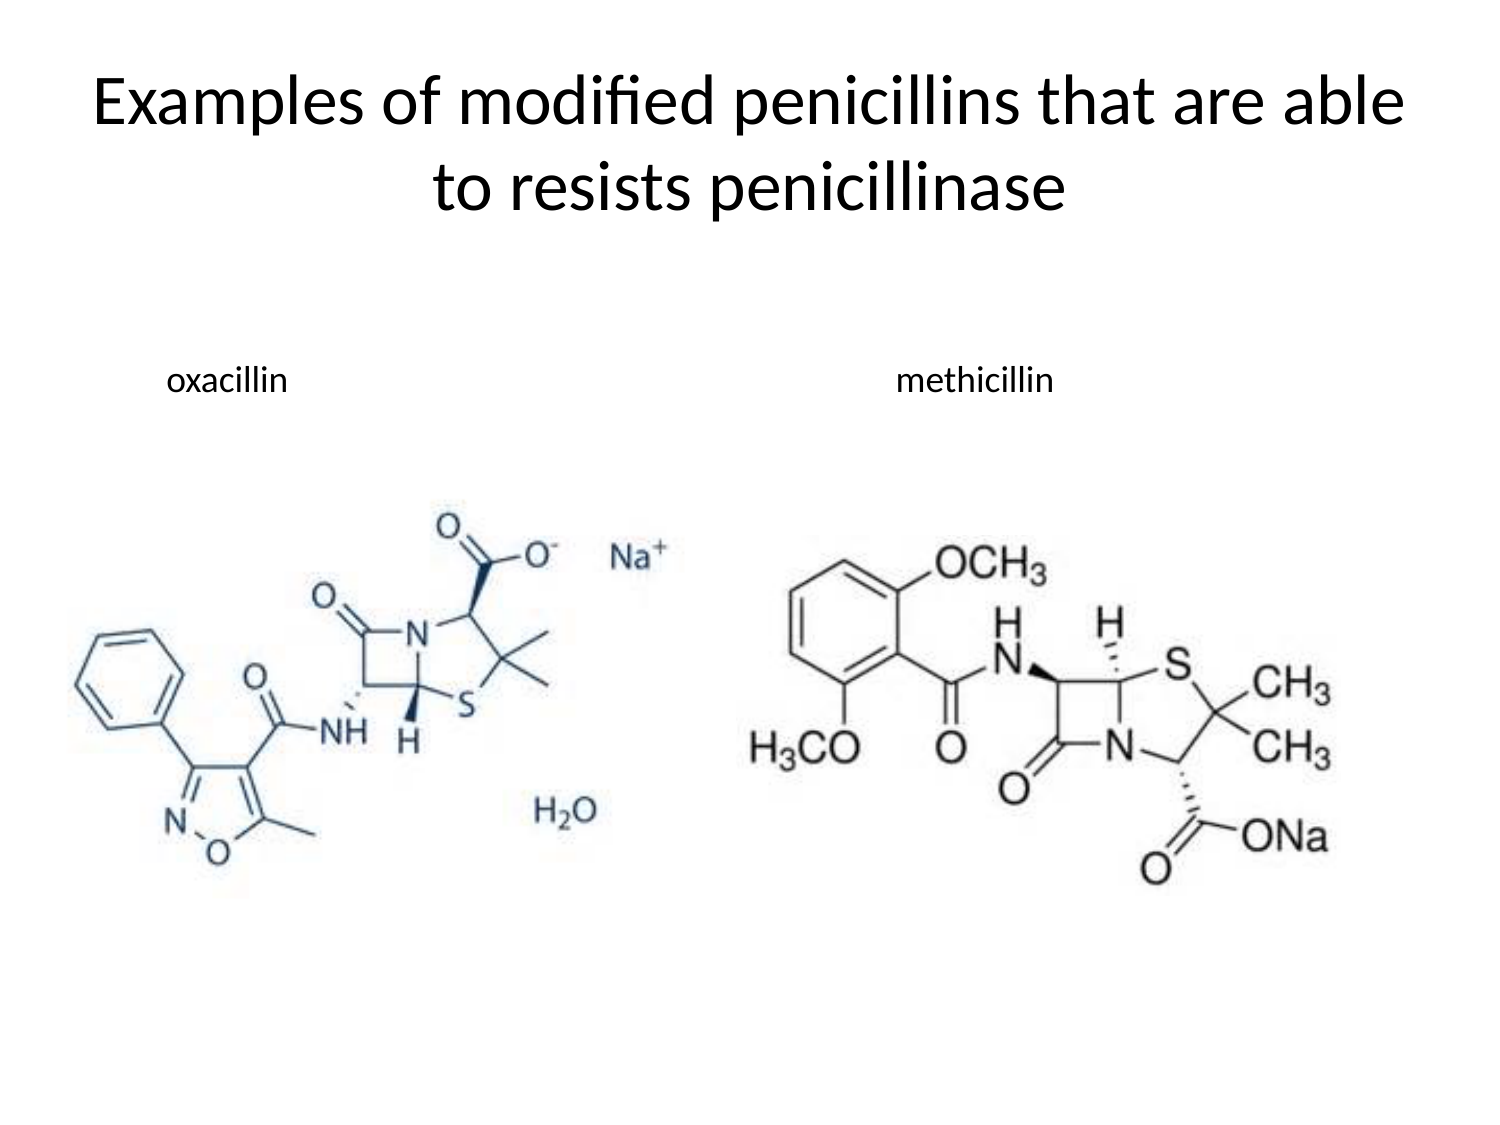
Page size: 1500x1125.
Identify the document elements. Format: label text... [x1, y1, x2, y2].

text_box methicillin [880, 348, 1143, 408]
title Examples of modified penicillins that are able to resists penicillinase [75, 45, 1425, 233]
picture [736, 534, 1341, 896]
picture [32, 463, 712, 917]
text_box oxacillin [151, 348, 581, 408]
